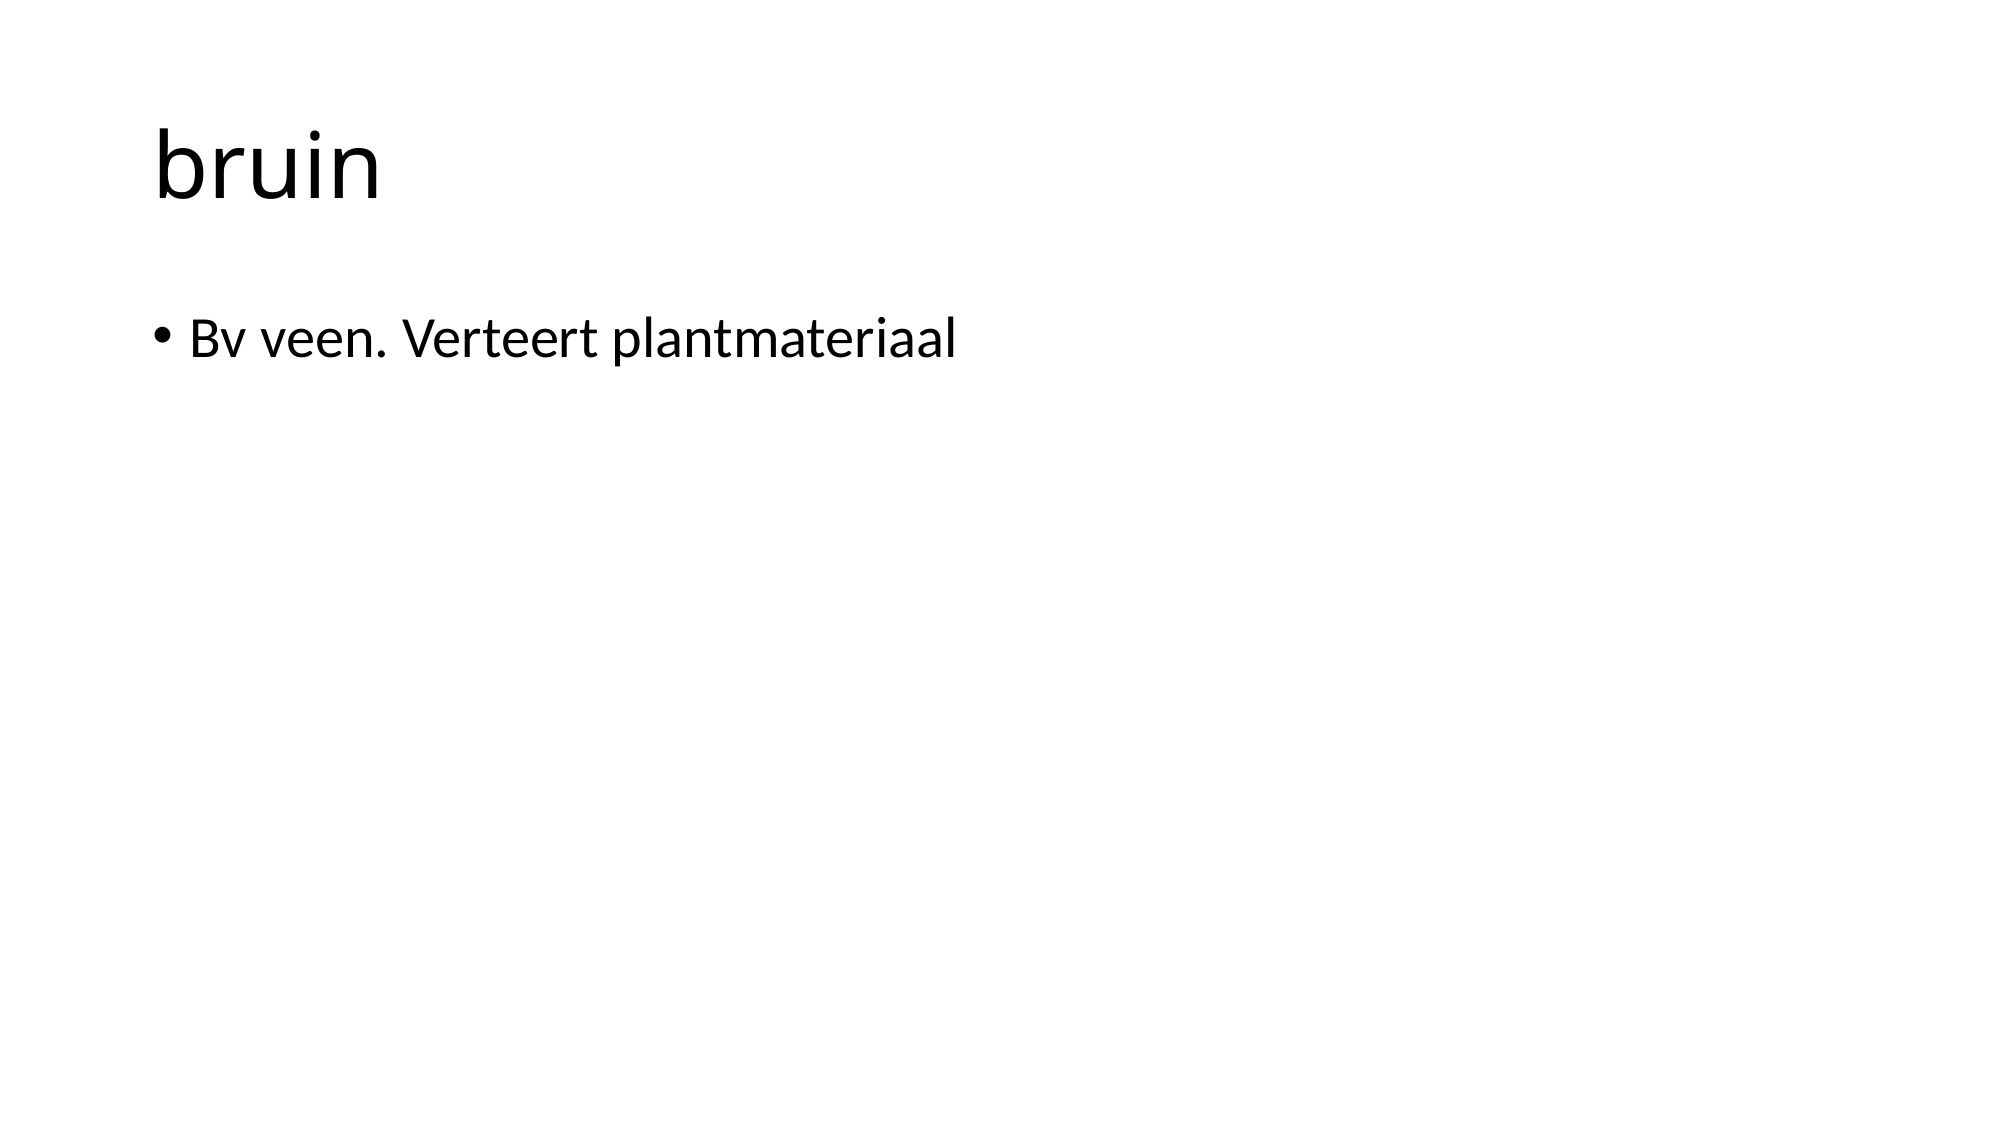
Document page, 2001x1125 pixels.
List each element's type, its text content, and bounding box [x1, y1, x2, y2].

title bruin [137, 59, 1863, 278]
list Bv veen. Verteert plantmateriaal [137, 299, 1863, 1014]
